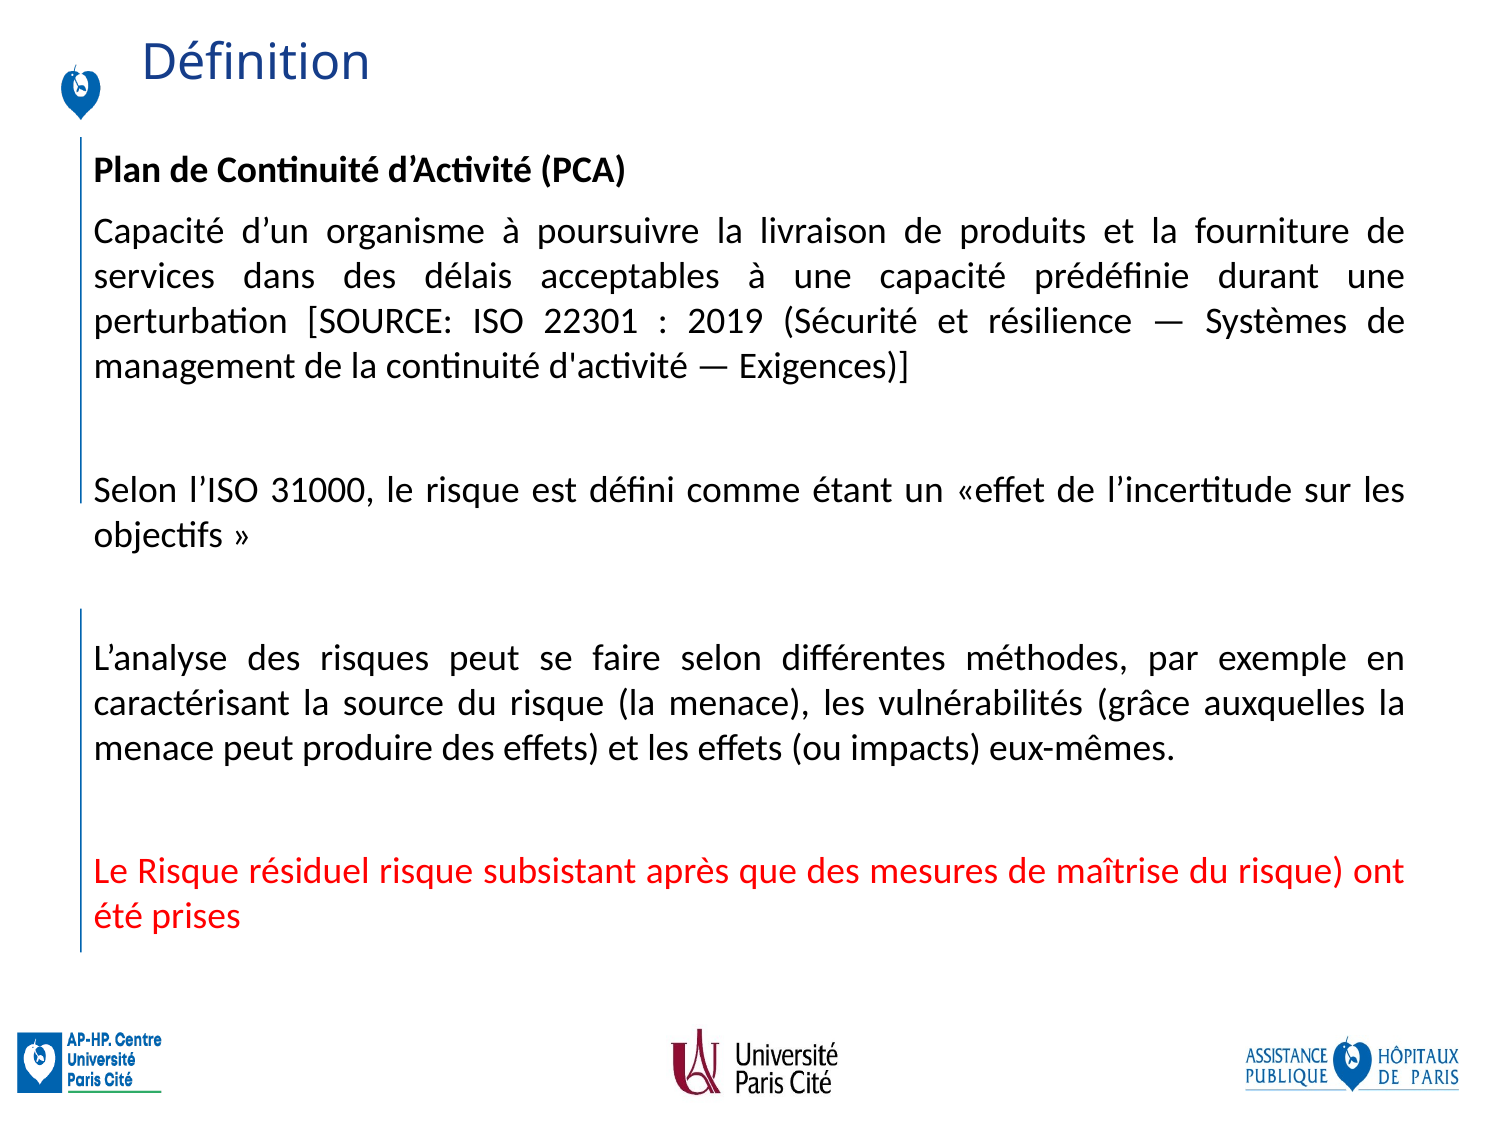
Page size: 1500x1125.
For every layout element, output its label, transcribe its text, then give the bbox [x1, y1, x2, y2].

title Définition [141, 29, 889, 90]
picture [58, 62, 103, 122]
text_box Plan de Continuité d’Activité (PCA) Capacité d’un organisme à poursuivre la livraison de produits et la fourniture de services dans des délais acceptables à une capacité prédéfinie durant une perturbation [SOURCE: ISO 22301 : 2019 (Sécurité et résilience — Systèmes de management de la continuité d'activité — Exigences)] Selon l’ISO 31000, le risque est défini comme étant un «effet de l’incertitude sur les objectifs » L’analyse des risques peut se faire selon différentes méthodes, par exemple en caractérisant la source du risque (la menace), les vulnérabilités (grâce auxquelles la menace peut produire des effets) et les effets (ou impacts) eux-mêmes. Le Risque résiduel risque subsistant après que des mesures de maîtrise du risque) ont été prises [78, 137, 1422, 1006]
picture [666, 1024, 839, 1103]
picture [16, 1031, 162, 1094]
picture [1245, 1035, 1459, 1092]
